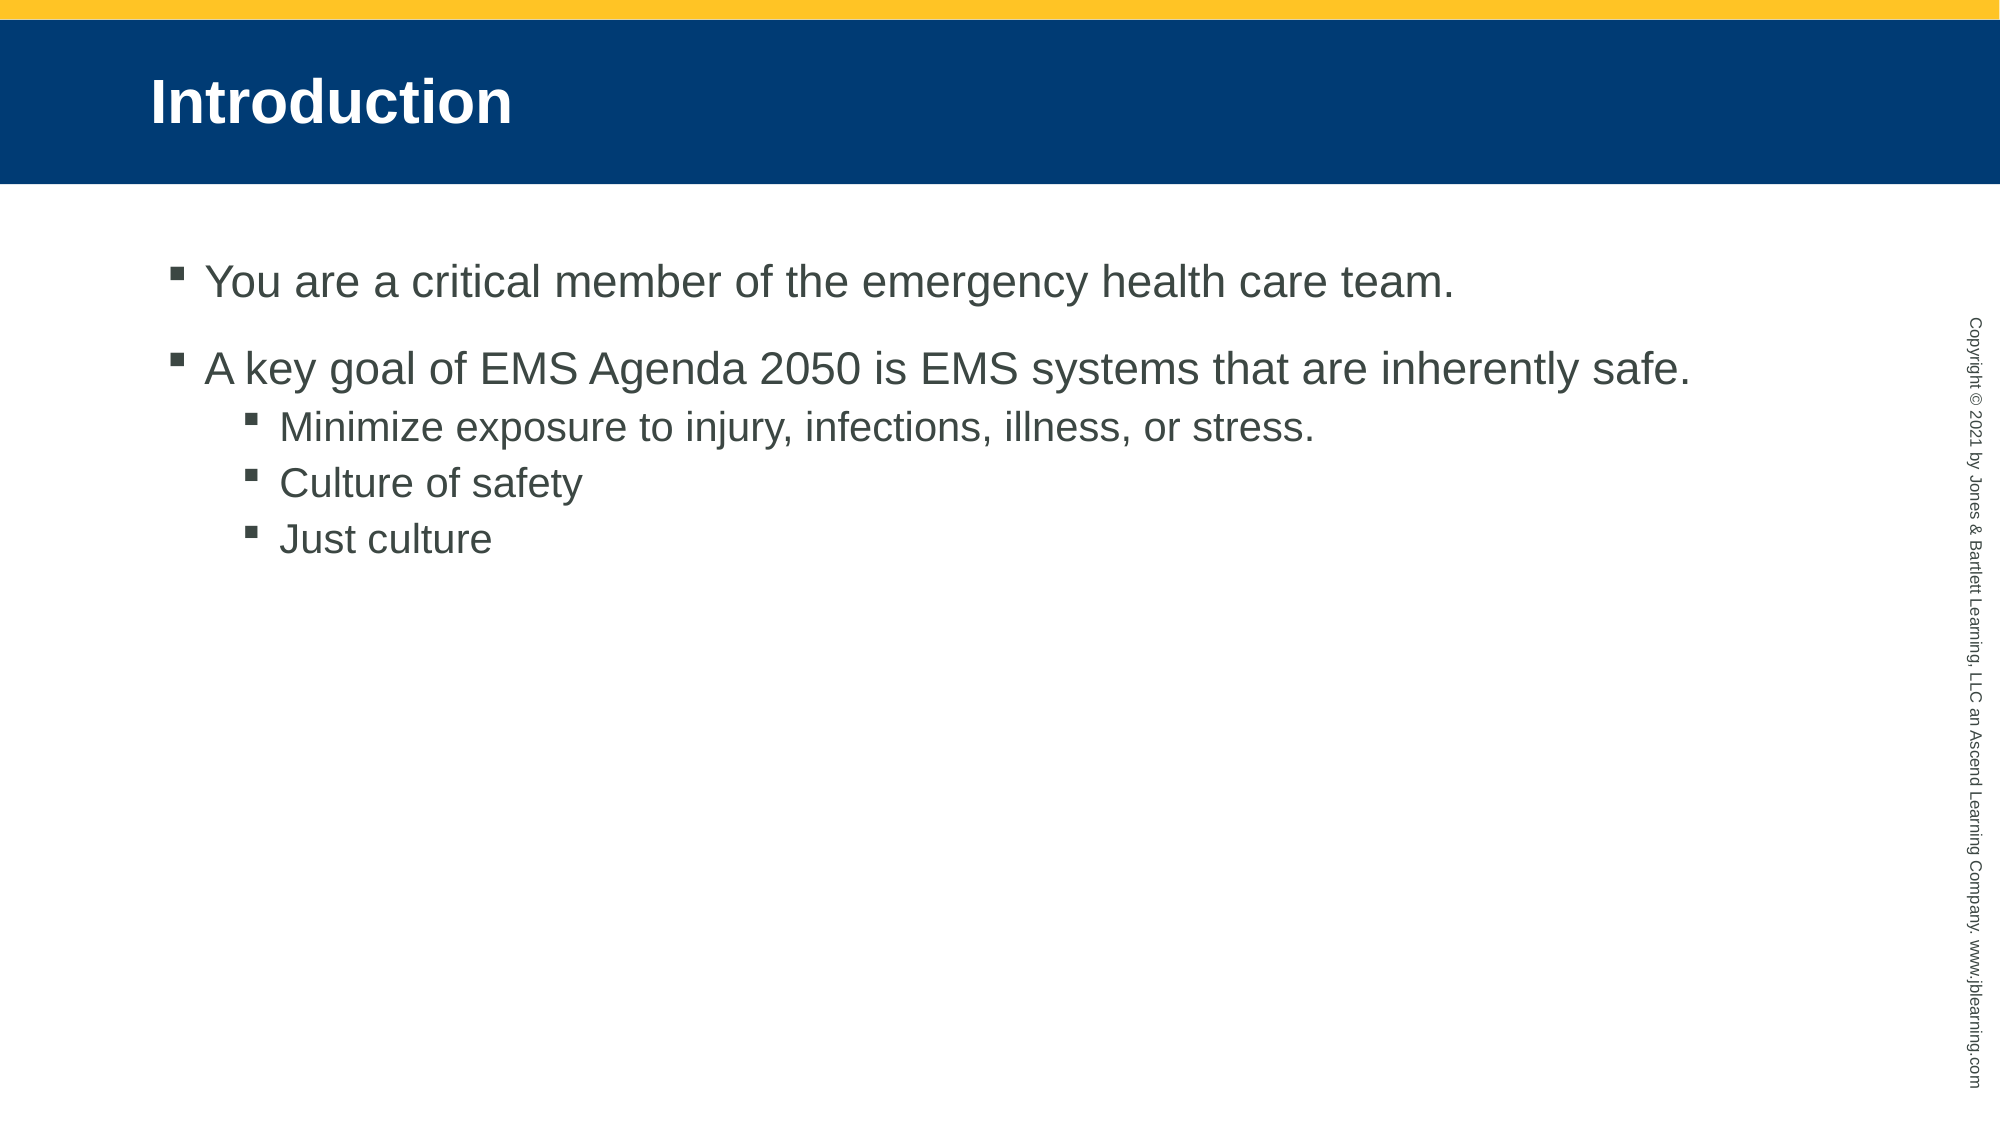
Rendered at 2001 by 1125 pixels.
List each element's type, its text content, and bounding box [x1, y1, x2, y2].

list You are a critical member of the emergency health care team. A key goal of EMS Agenda 2050 is EMS systems that are inherently safe. Minimize exposure to injury, infections, illness, or stress. Culture of safety Just culture [151, 244, 1840, 1016]
title Introduction [0, 19, 2000, 185]
